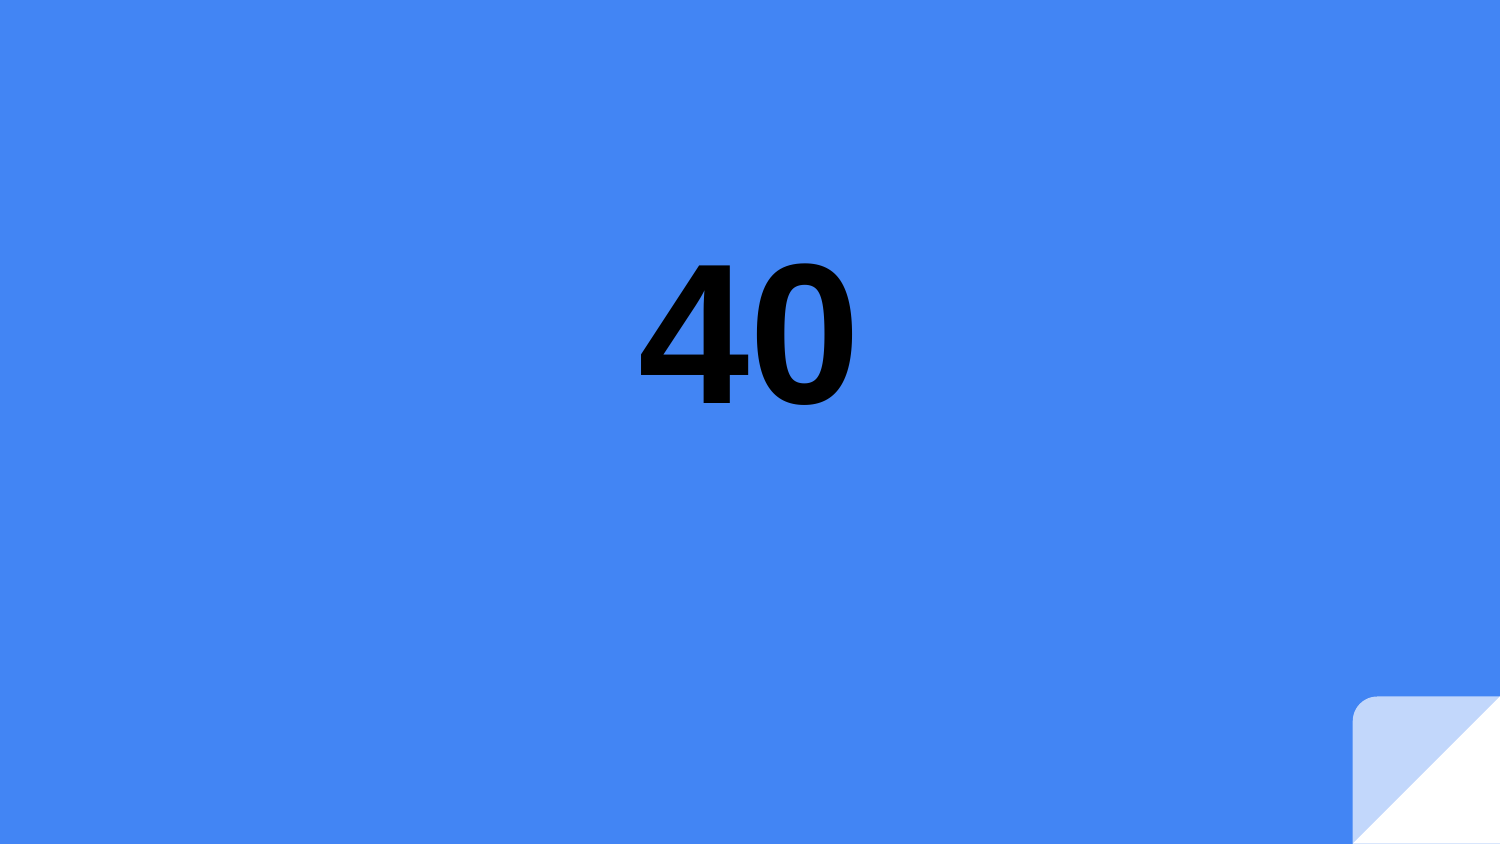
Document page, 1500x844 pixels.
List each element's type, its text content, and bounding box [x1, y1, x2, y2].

title 40 [51, 207, 1449, 459]
